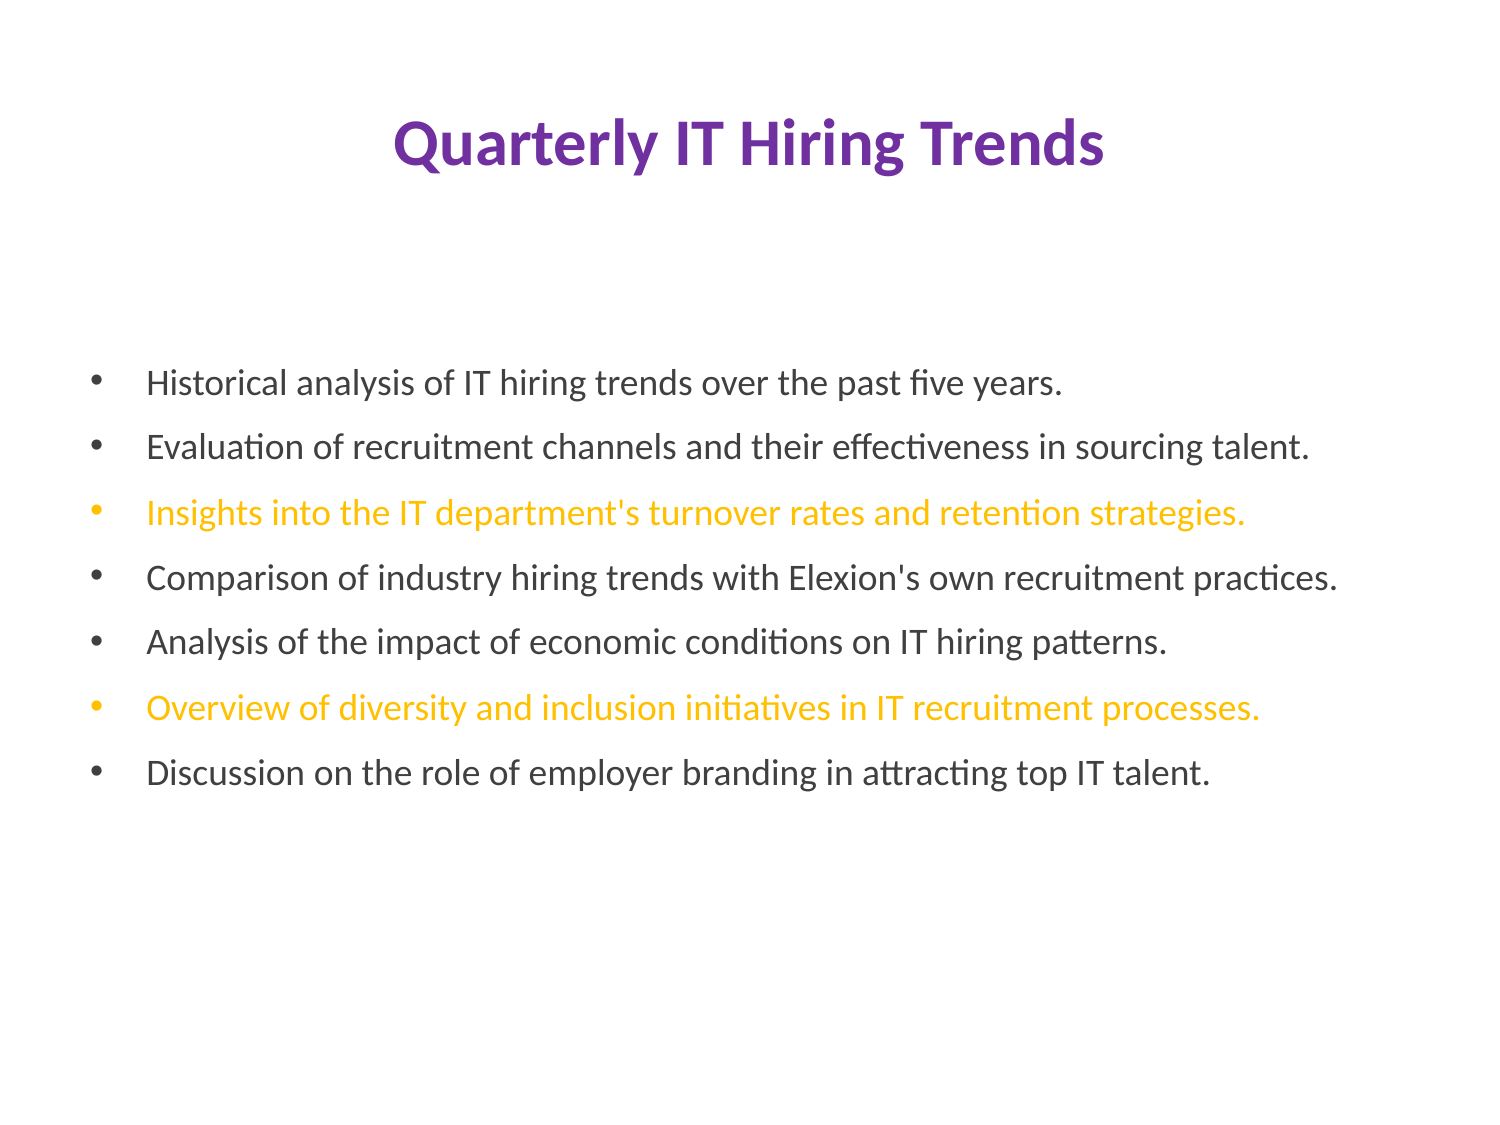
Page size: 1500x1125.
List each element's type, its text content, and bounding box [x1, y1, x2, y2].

list Historical analysis of IT hiring trends over the past five years. Evaluation of recruitment channels and their effectiveness in sourcing talent. Insights into the IT department's turnover rates and retention strategies. Comparison of industry hiring trends with Elexion's own recruitment practices. Analysis of the impact of economic conditions on IT hiring patterns. Overview of diversity and inclusion initiatives in IT recruitment processes. Discussion on the role of employer branding in attracting top IT talent. [75, 262, 1425, 1005]
title Quarterly IT Hiring Trends [75, 45, 1425, 233]
